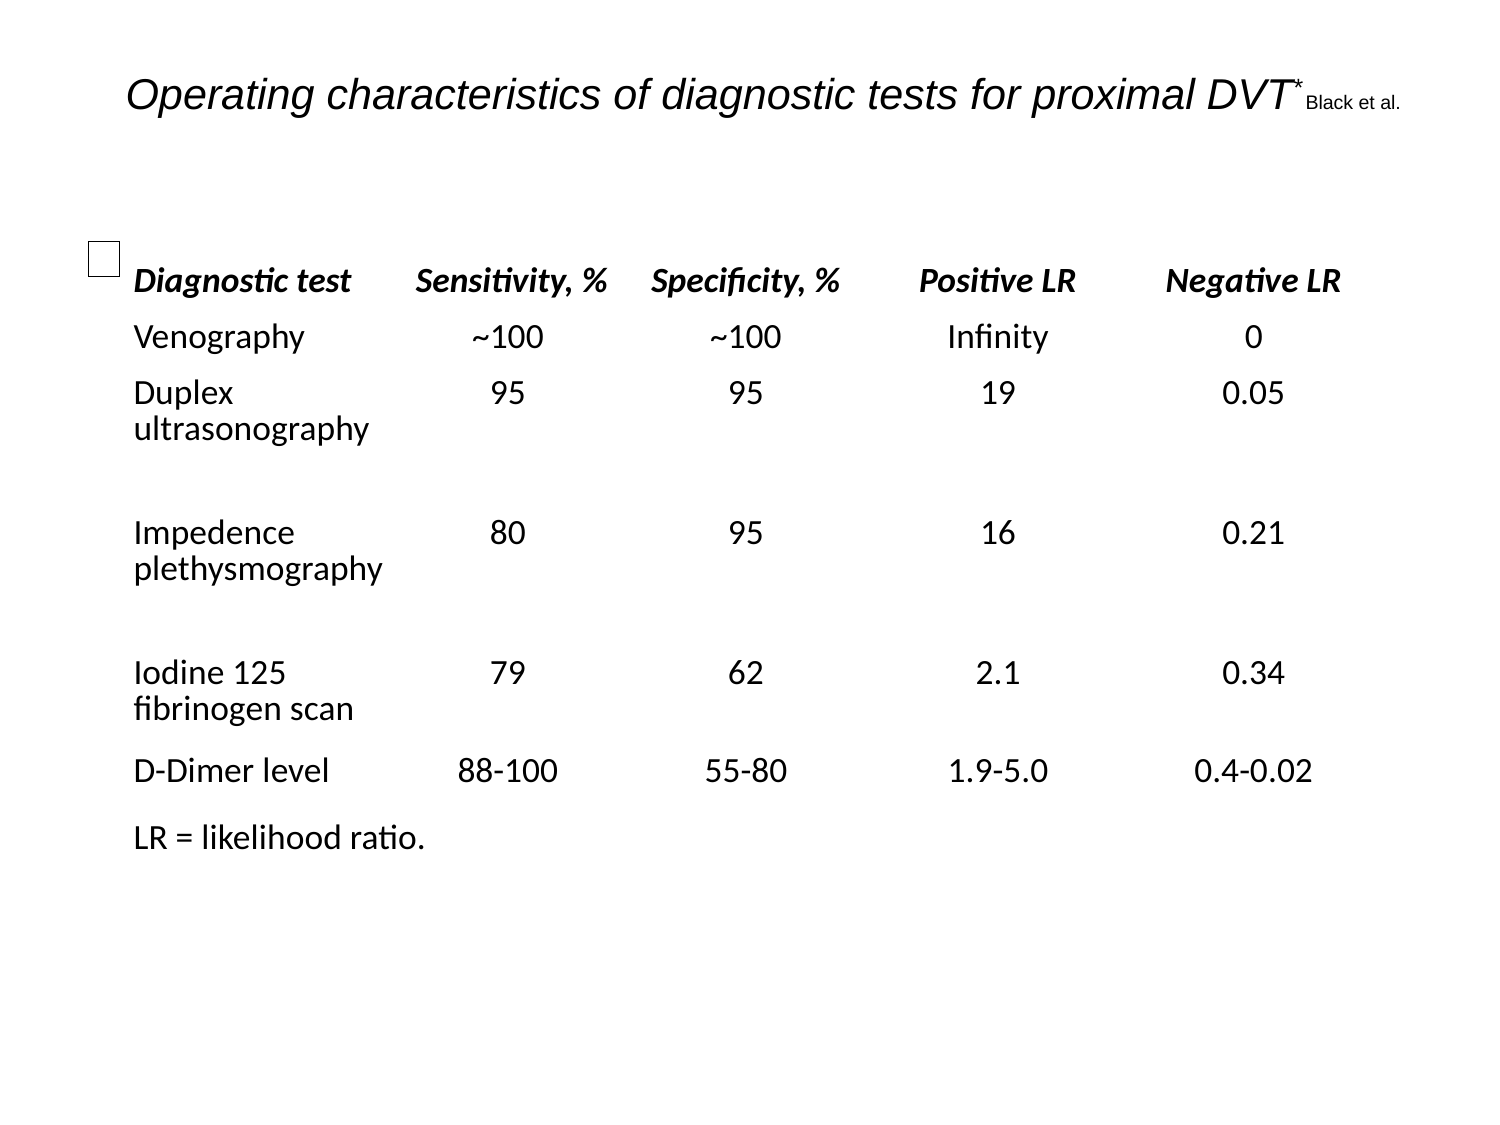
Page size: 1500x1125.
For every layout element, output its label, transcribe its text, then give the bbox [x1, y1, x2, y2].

table_cell 0.34 [1128, 651, 1387, 749]
table_cell 0.4-0.02 [1128, 749, 1387, 816]
table_cell 0 [1128, 315, 1387, 371]
table_cell 16 [876, 511, 1128, 651]
table_cell Impedence plethysmography [120, 511, 400, 651]
table_cell 88-100 [400, 749, 624, 816]
table_header Sensitivity, % [400, 259, 624, 315]
table_header Diagnostic test [120, 259, 400, 315]
table_cell 95 [400, 371, 624, 511]
table_cell Venography [120, 315, 400, 371]
table_header Positive LR [876, 259, 1128, 315]
table_cell 1.9-5.0 [876, 749, 1128, 816]
table_cell Iodine 125 fibrinogen scan [120, 651, 400, 749]
table_cell LR = likelihood ratio. [120, 816, 1387, 872]
table_cell D-Dimer level [120, 749, 400, 816]
table_cell 0.05 [1128, 371, 1387, 511]
table_cell 55-80 [624, 749, 876, 816]
table_cell Infinity [876, 315, 1128, 371]
table_cell ~100 [400, 315, 624, 371]
table_cell Duplex ultrasonography [120, 371, 400, 511]
text_box * [88, 241, 120, 277]
table_cell 0.21 [1128, 511, 1387, 651]
table_cell ~100 [624, 315, 876, 371]
table_cell 19 [876, 371, 1128, 511]
table_cell 2.1 [876, 651, 1128, 749]
table_cell 79 [400, 651, 624, 749]
table_cell 95 [624, 511, 876, 651]
table_header Specificity, % [624, 259, 876, 315]
table_cell 95 [624, 371, 876, 511]
table_cell 80 [400, 511, 624, 651]
table_cell 62 [624, 651, 876, 749]
table_header Negative LR [1128, 259, 1387, 315]
title Operating characteristics of diagnostic tests for proximal DVT* Black et al. [88, 53, 1439, 241]
